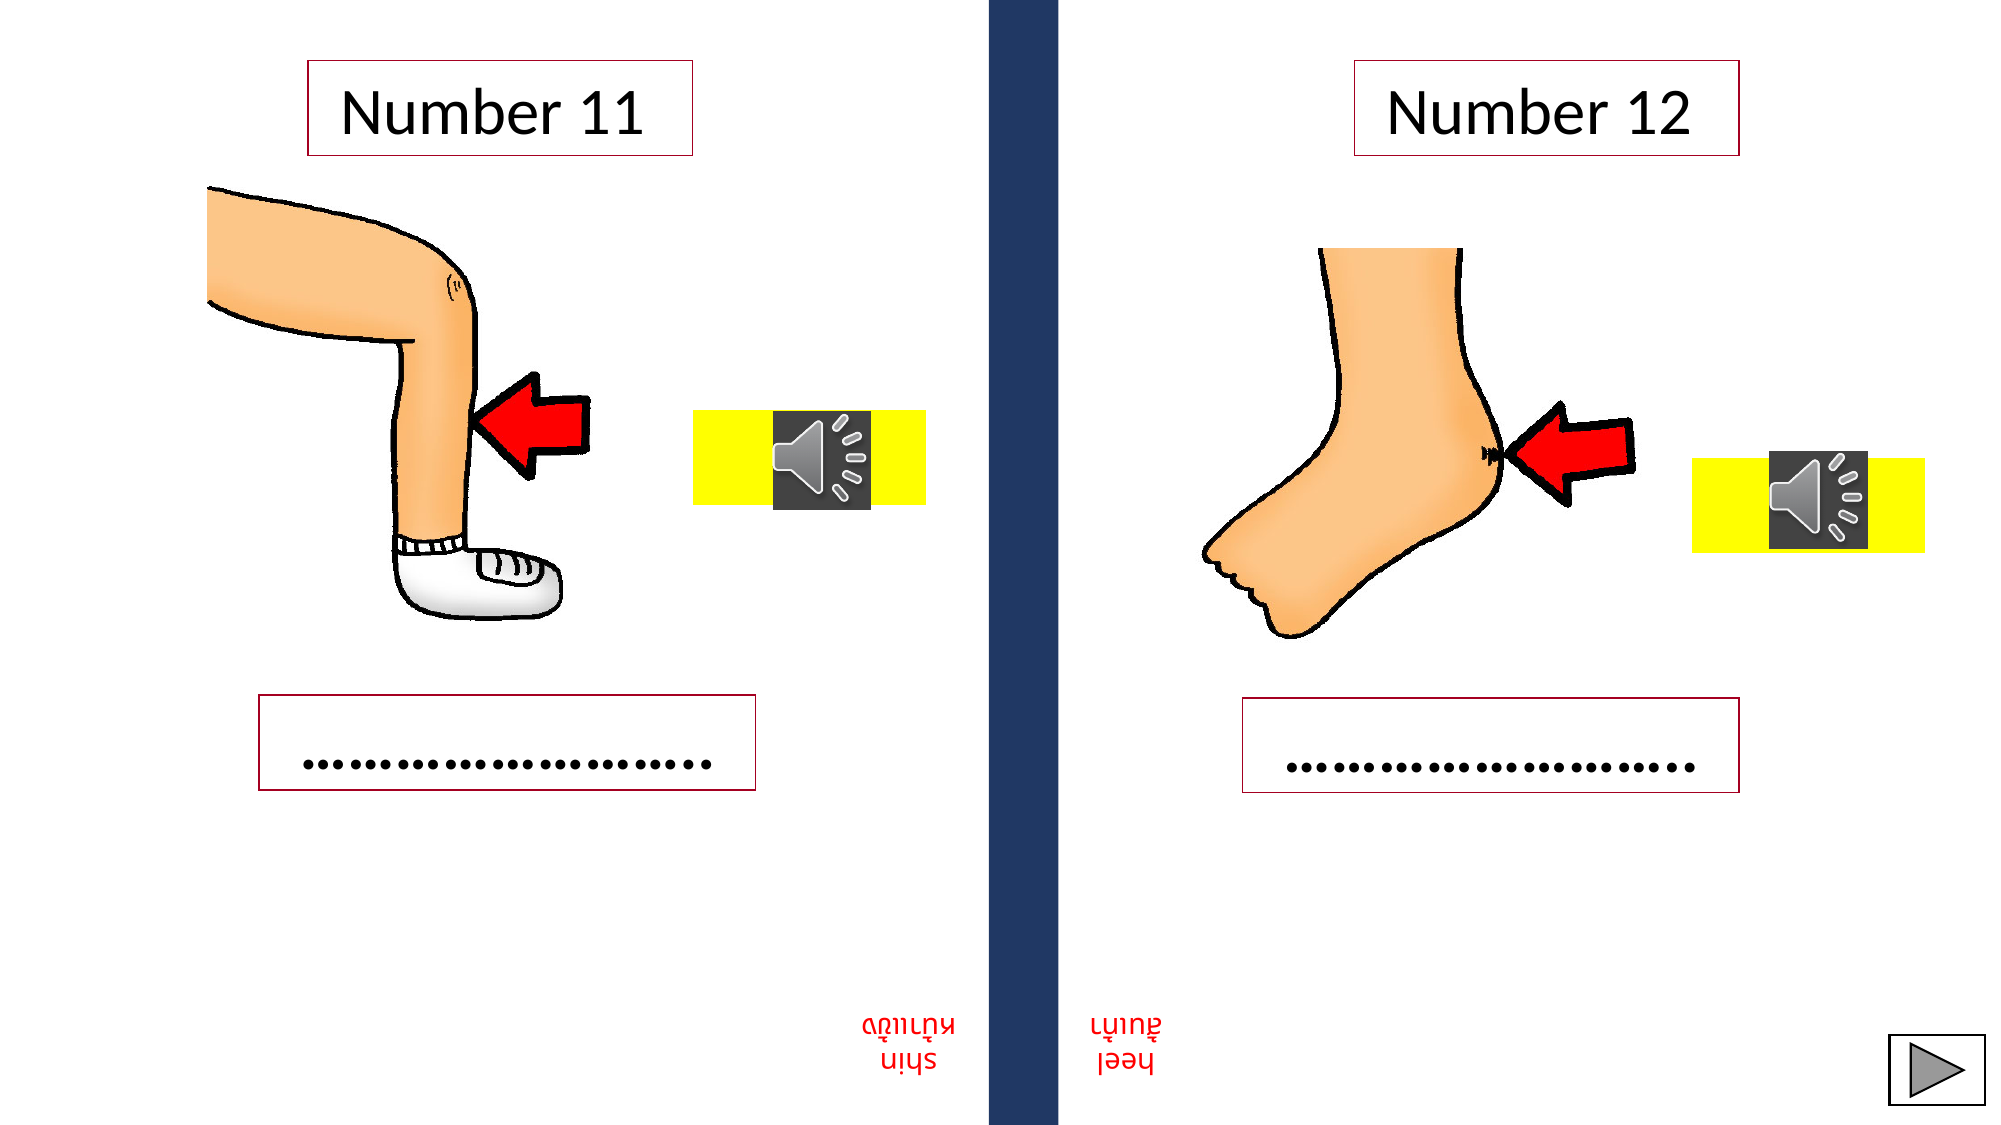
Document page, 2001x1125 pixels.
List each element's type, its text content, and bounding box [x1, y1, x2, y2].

table_header [873, 410, 926, 505]
text_box [1888, 1034, 1986, 1106]
table_header [693, 410, 772, 505]
picture [1158, 248, 1670, 651]
picture [1768, 449, 1869, 550]
picture [772, 410, 873, 511]
text_box Number 12 [1354, 60, 1739, 156]
text_box …………………….. [1242, 697, 1739, 793]
text_box …………………….. [259, 695, 756, 790]
text_box [988, 0, 1059, 1125]
picture [207, 180, 630, 640]
text_box heel ส้นเท้า [1058, 1005, 1194, 1091]
table_header [1692, 458, 1925, 553]
text_box shin หน้าแข้ง [828, 1005, 990, 1091]
text_box Number 11 [308, 60, 693, 156]
